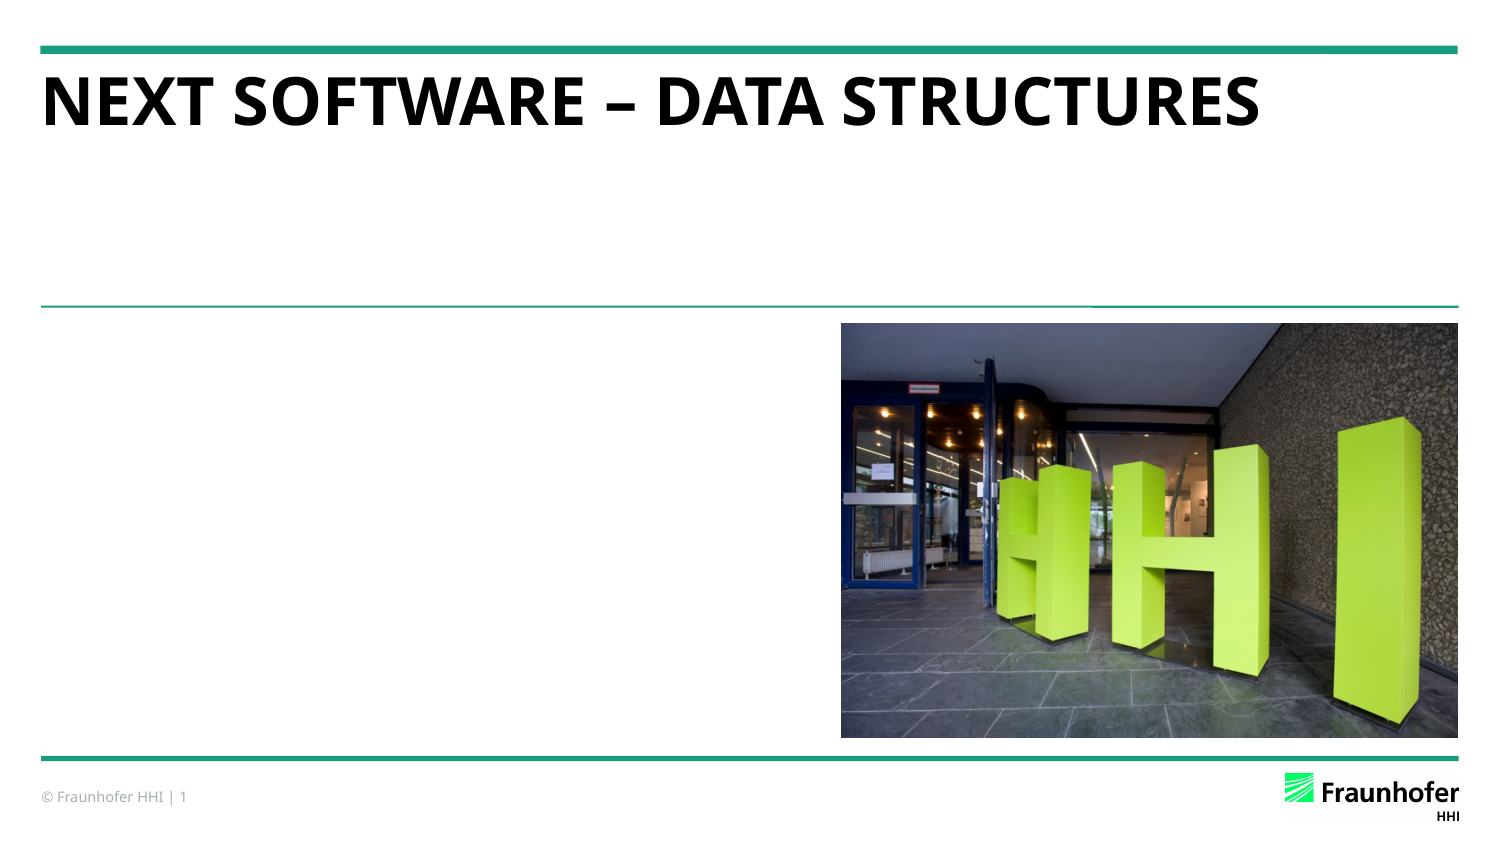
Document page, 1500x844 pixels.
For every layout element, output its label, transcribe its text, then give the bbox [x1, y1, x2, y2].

picture [840, 323, 1458, 738]
title Next Software – Data Structures [40, 58, 1458, 183]
picture [1285, 773, 1459, 821]
